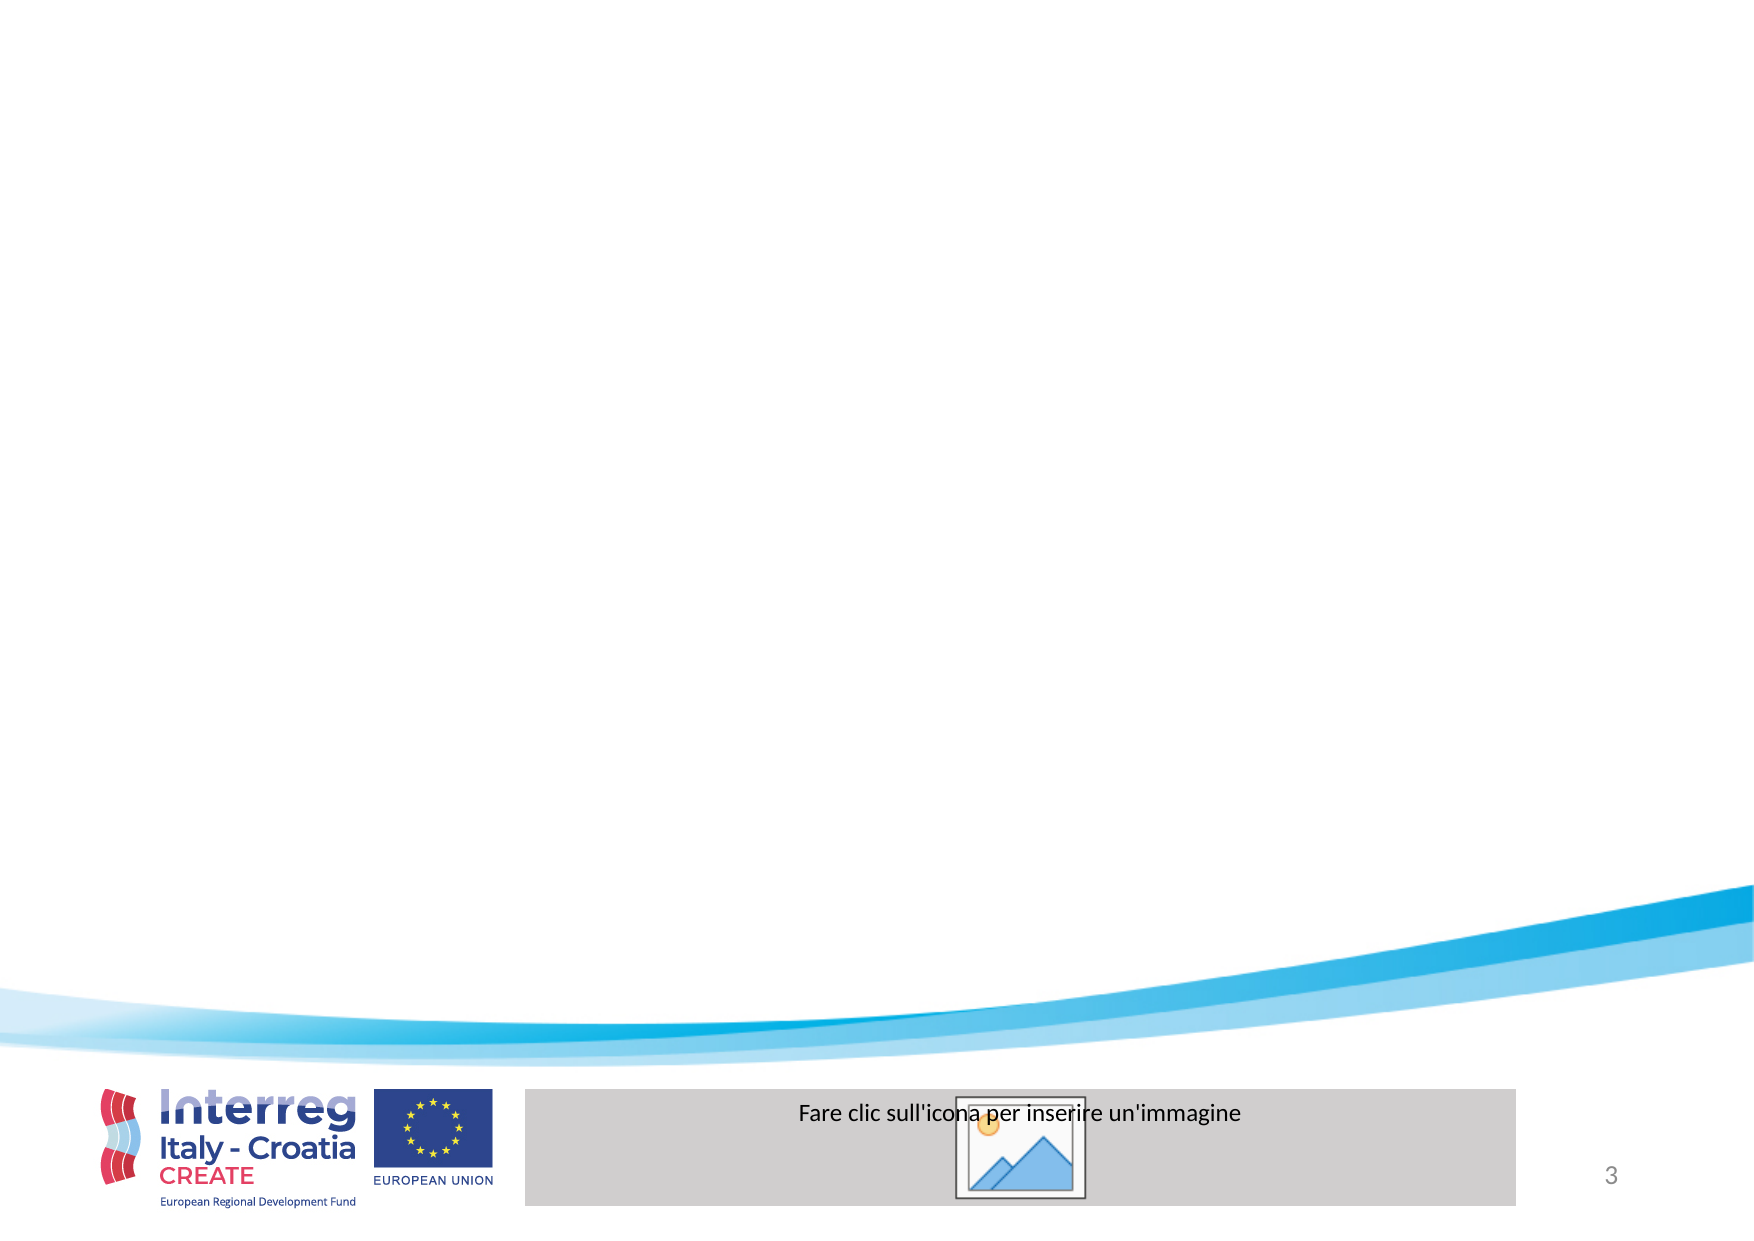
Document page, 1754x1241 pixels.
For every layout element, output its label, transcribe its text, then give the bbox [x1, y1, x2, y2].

picture [0, 884, 1754, 1218]
slide_number 3 [1532, 1140, 1634, 1207]
